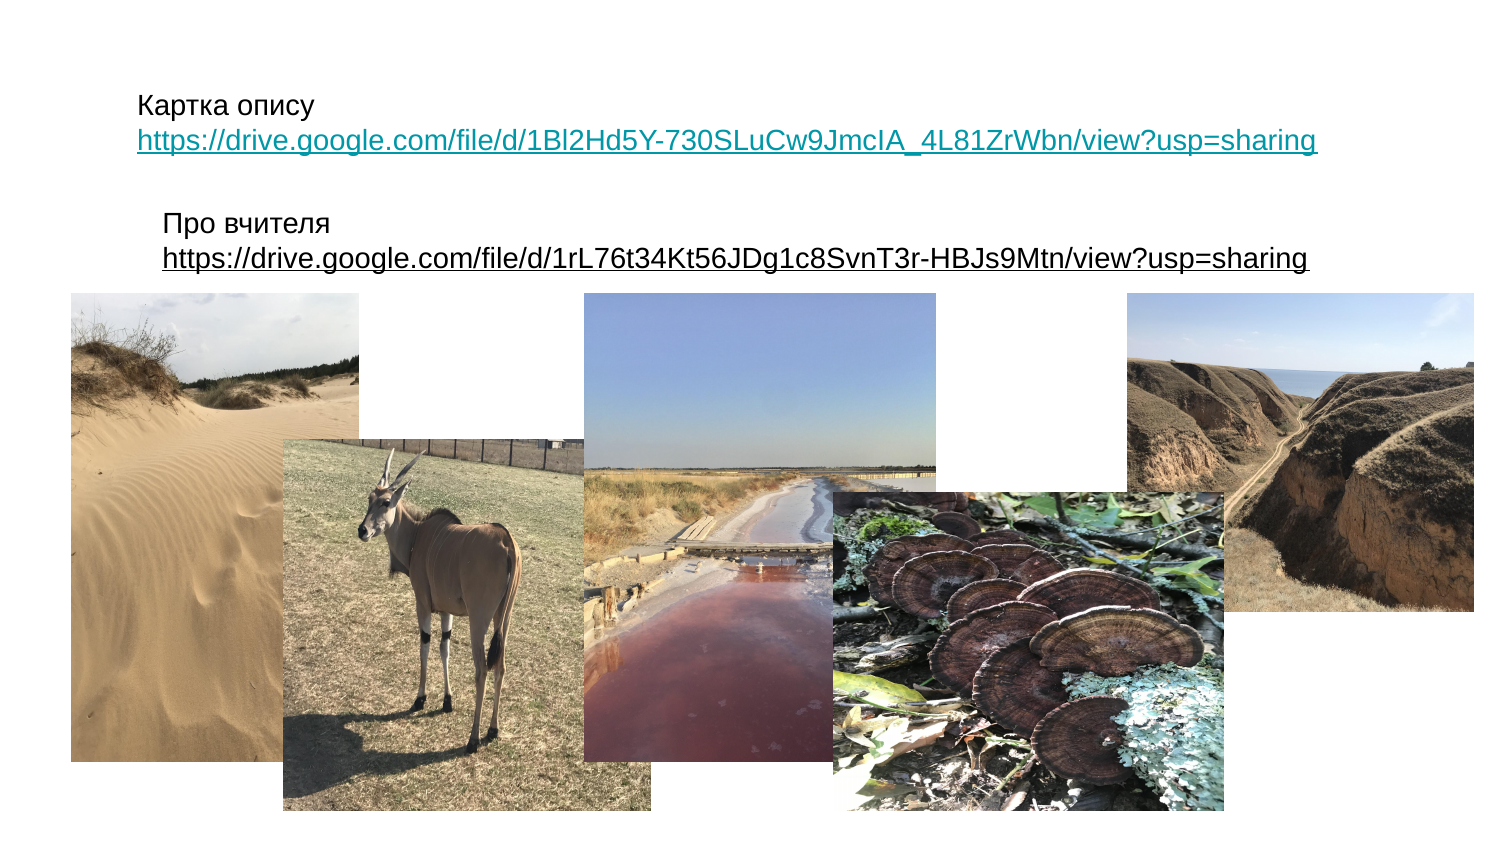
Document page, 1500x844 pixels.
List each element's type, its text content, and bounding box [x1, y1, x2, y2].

text_box Картка опису https://drive.google.com/file/d/1Bl2Hd5Y-730SLuCw9JmcIA_4L81ZrWbn/view?usp=sharing [122, 71, 1418, 171]
text_box Про вчителя https://drive.google.com/file/d/1rL76t34Kt56JDg1c8SvnT3r-HBJs9Mtn/view?usp=sharing [147, 189, 1353, 324]
picture [71, 293, 1475, 811]
